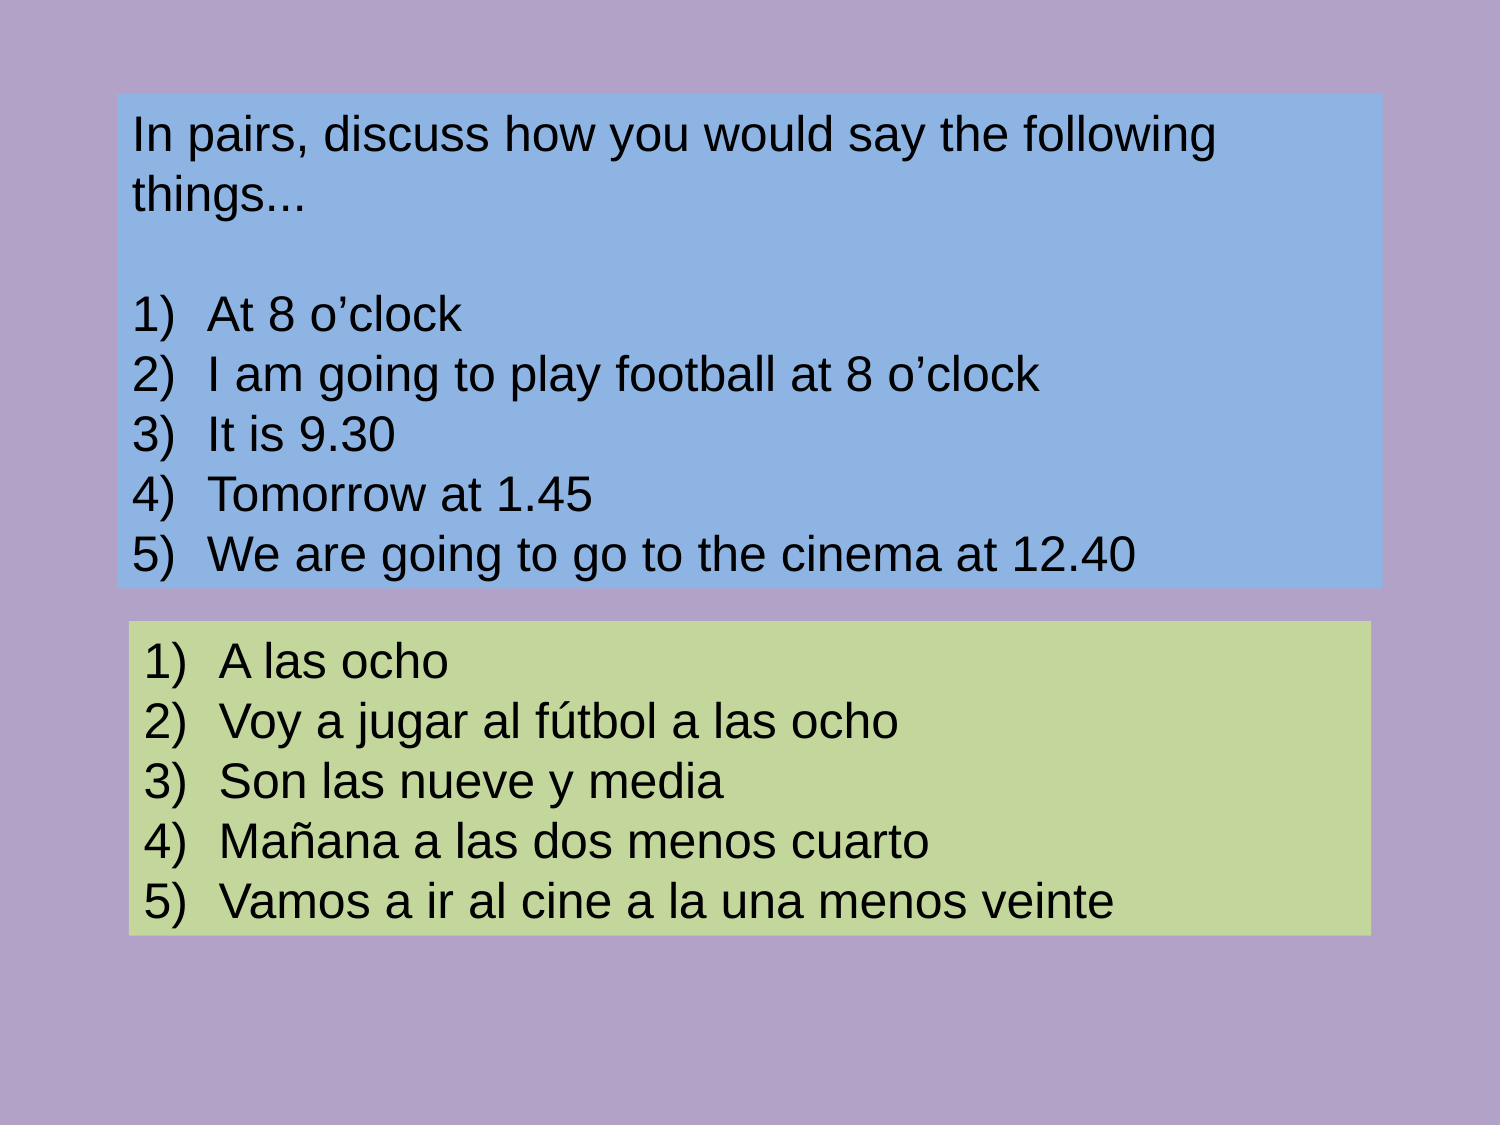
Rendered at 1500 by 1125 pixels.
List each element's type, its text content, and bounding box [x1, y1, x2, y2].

text_box A las ocho Voy a jugar al fútbol a las ocho Son las nueve y media Mañana a las dos menos cuarto Vamos a ir al cine a la una menos veinte [128, 621, 1372, 936]
text_box In pairs, discuss how you would say the following things... At 8 o’clock I am going to play football at 8 o’clock It is 9.30 Tomorrow at 1.45 We are going to go to the cinema at 12.40 [117, 93, 1383, 589]
